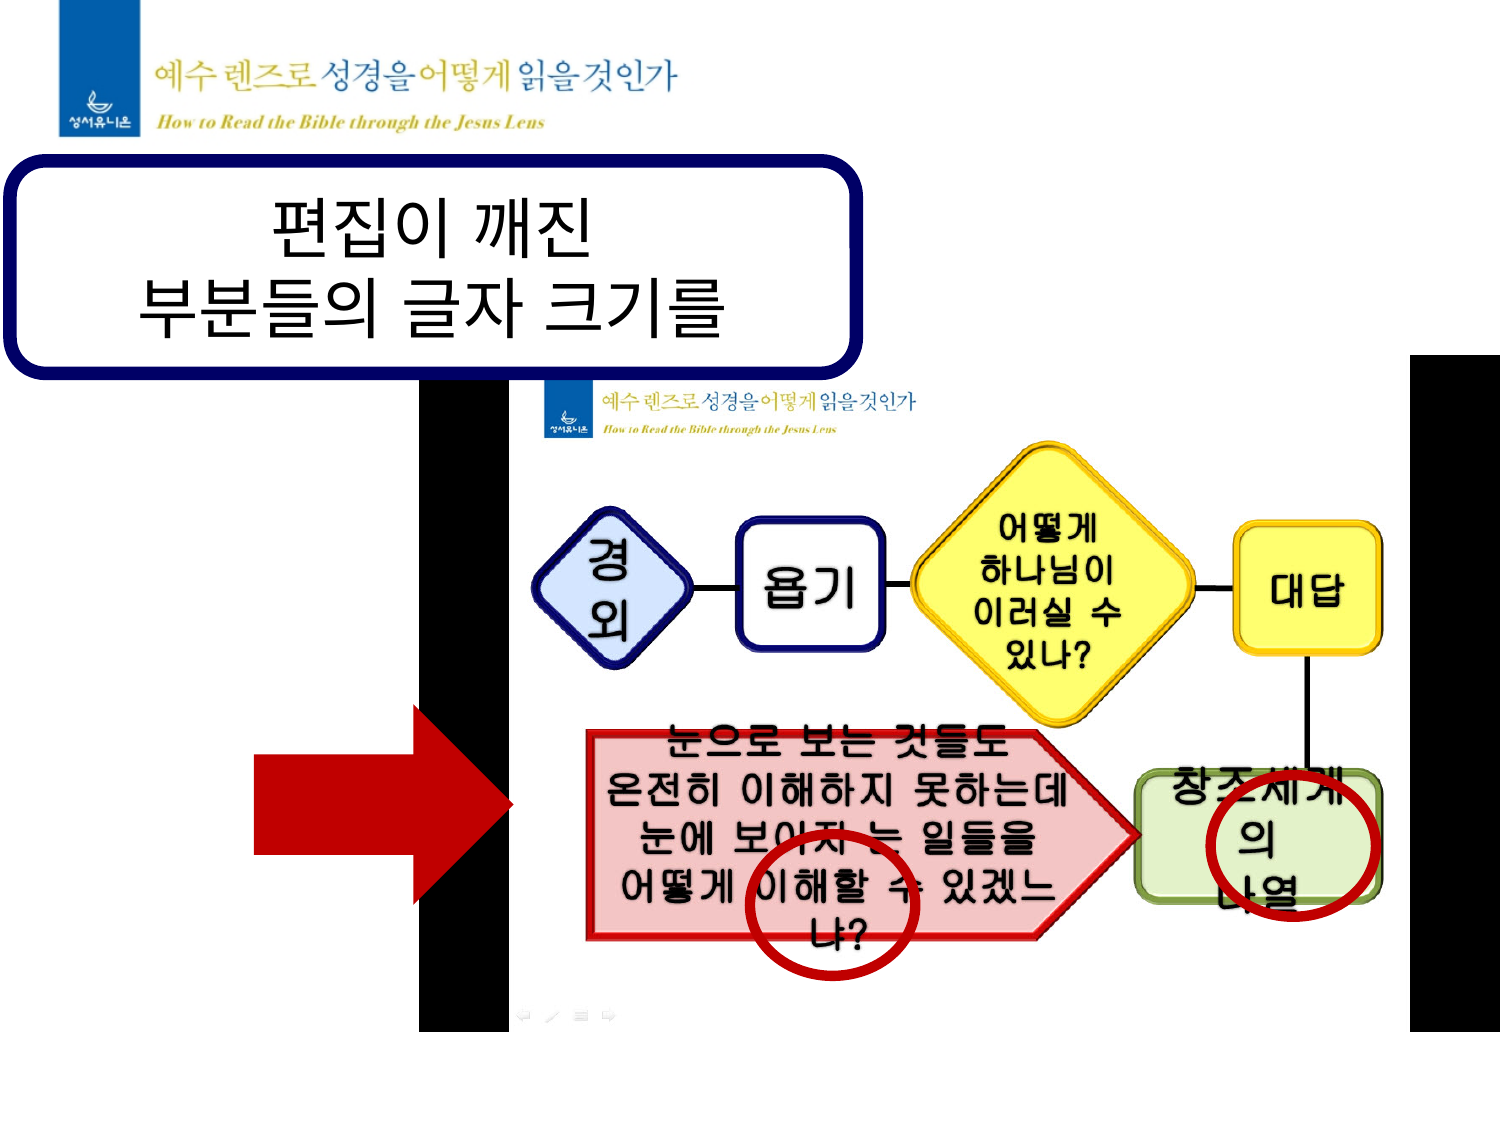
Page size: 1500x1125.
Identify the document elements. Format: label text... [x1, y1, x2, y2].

text_box 편집이 깨진 부분들의 글자 크기를 [7, 158, 859, 376]
picture [0, 0, 1500, 1056]
text_box [251, 702, 413, 907]
